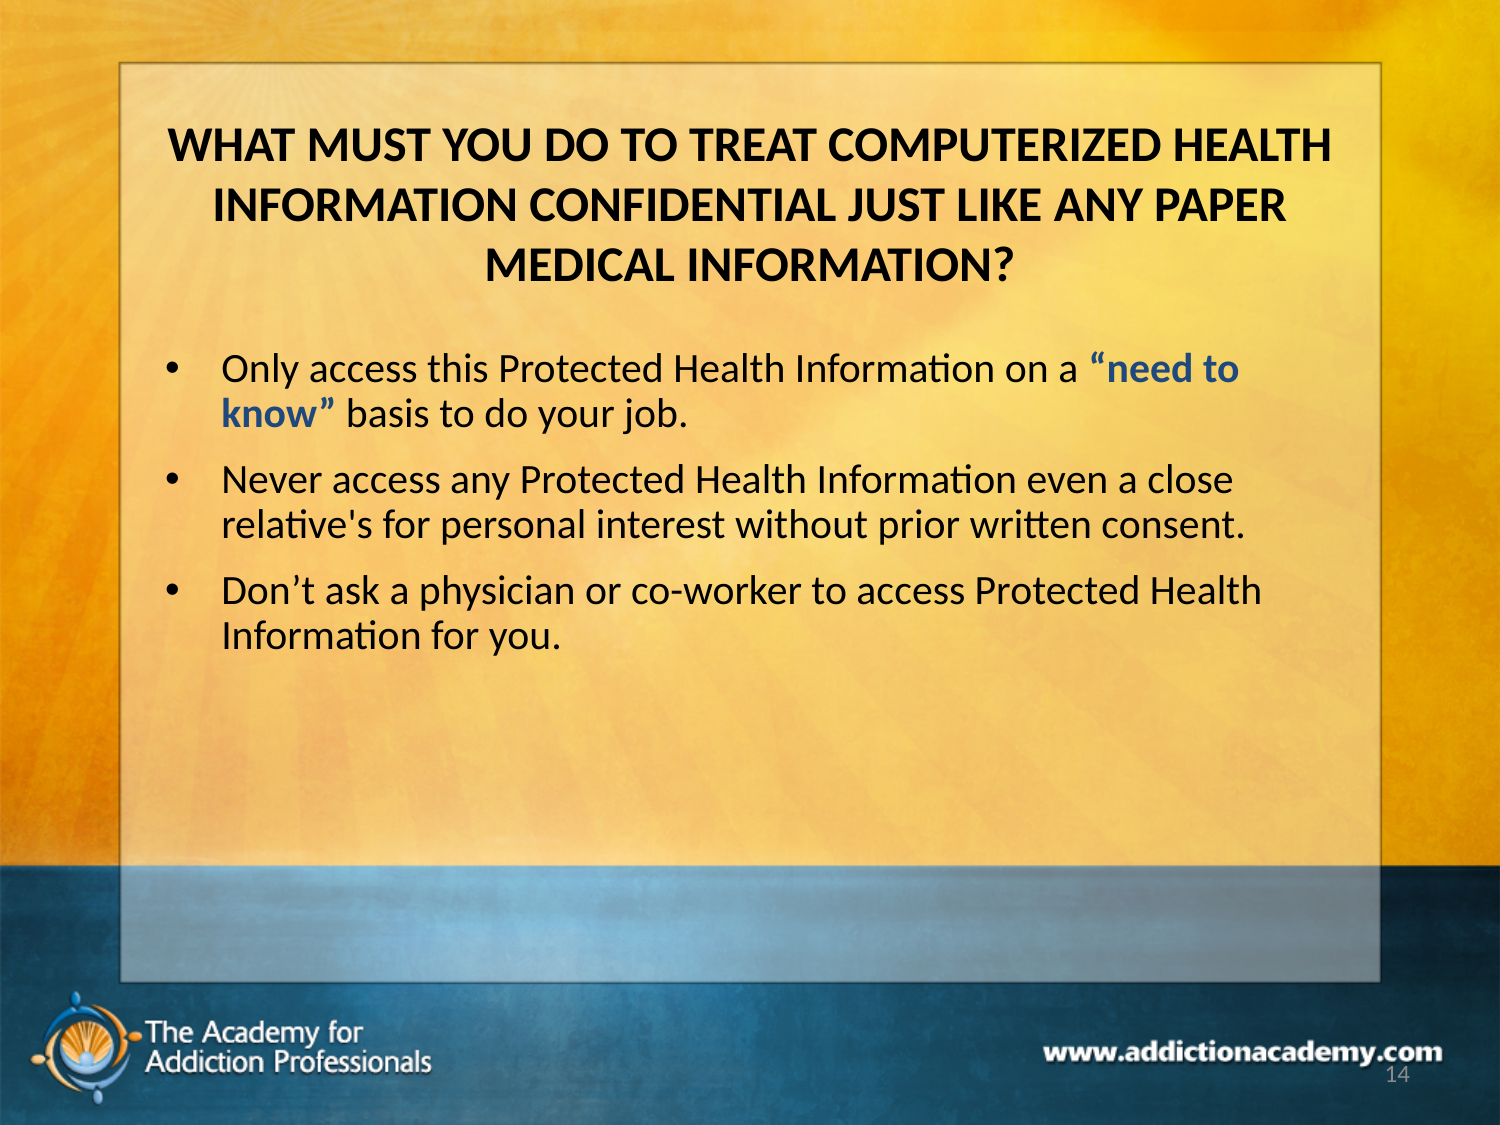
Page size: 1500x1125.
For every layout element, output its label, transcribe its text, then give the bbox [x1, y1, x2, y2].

slide_number 14 [1074, 1042, 1425, 1103]
list Only access this Protected Health Information on a “need to know” basis to do your job. Never access any Protected Health Information even a close relative's for personal interest without prior written consent. Don’t ask a physician or co-worker to access Protected Health Information for you. [150, 339, 1350, 1005]
picture [0, 0, 1500, 1125]
title WHAT MUST YOU DO TO TREAT COMPUTERIZED HEALTH INFORMATION CONFIDENTIAL JUST LIKE ANY PAPER MEDICAL INFORMATION? [75, 64, 1425, 340]
